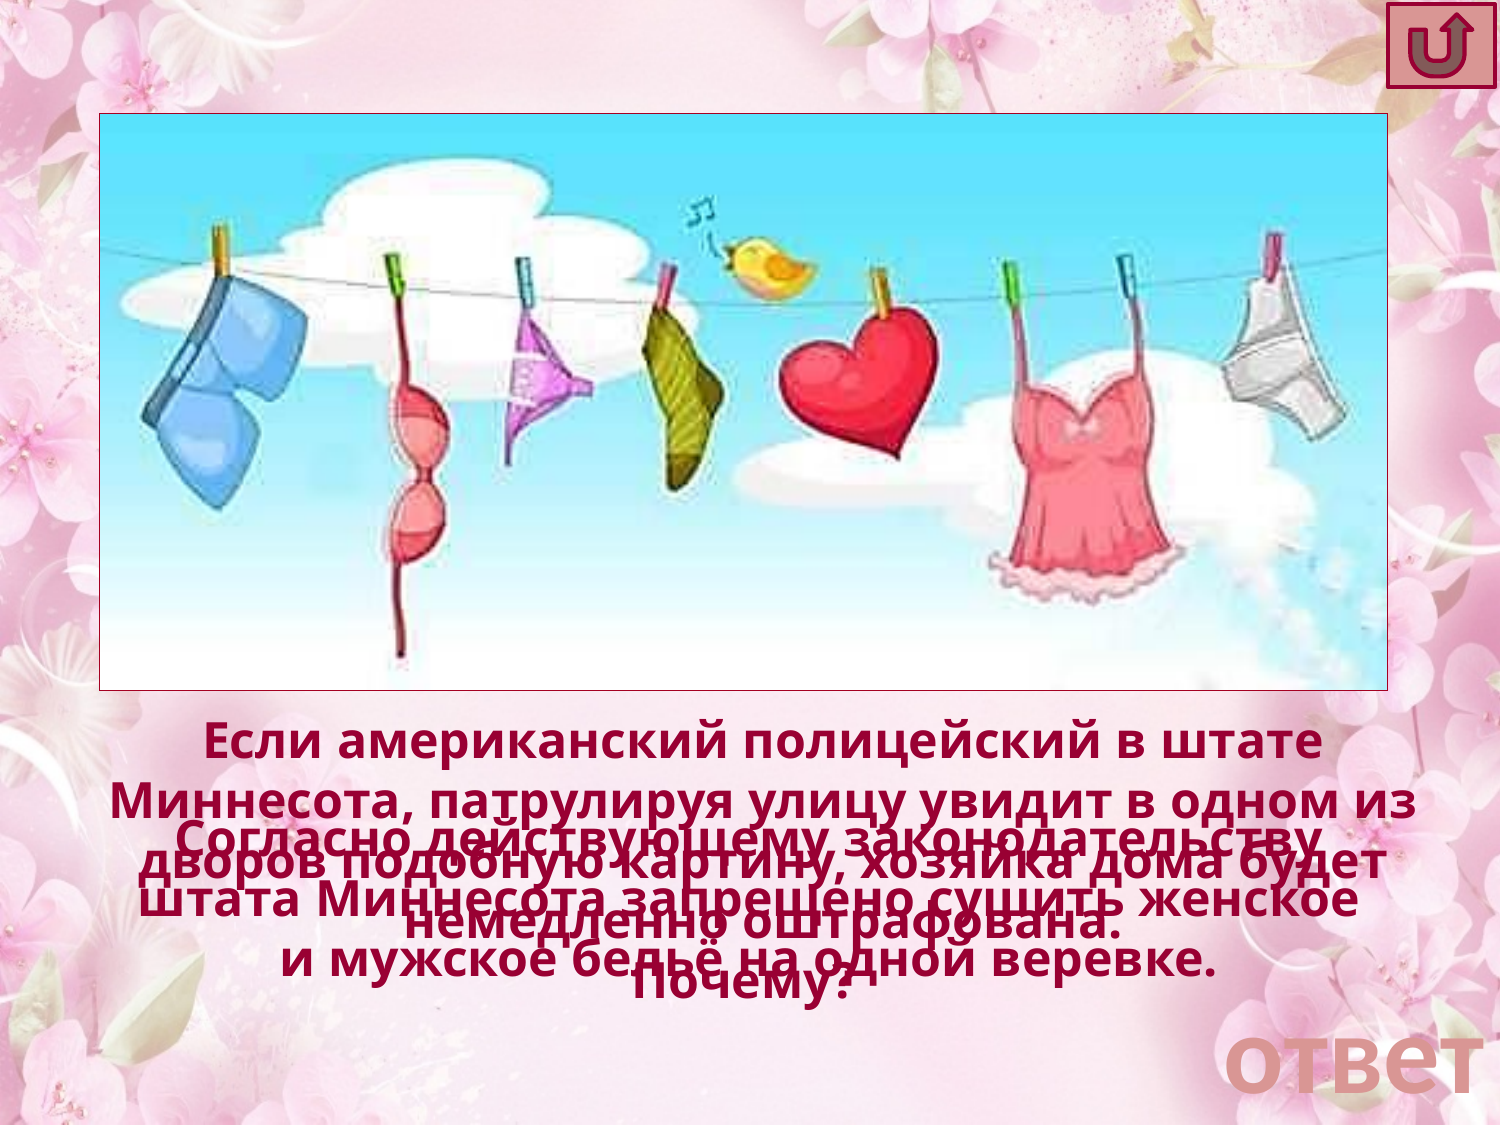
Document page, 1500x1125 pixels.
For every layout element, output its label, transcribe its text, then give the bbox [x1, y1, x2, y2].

text_box [1386, 2, 1497, 89]
text_box Согласно действующему законодательству штата Миннесота запрещено сушить женское и мужское бельё на одной веревке. [110, 798, 1388, 994]
picture [0, 0, 1500, 1125]
text_box Если американский полицейский в штате Миннесота, патрулируя улицу увидит в одном из дворов подобную картину, хозяйка дома будет немедленно оштрафована. Почему? [65, 701, 1461, 1016]
text_box ответ [1208, 973, 1499, 1124]
